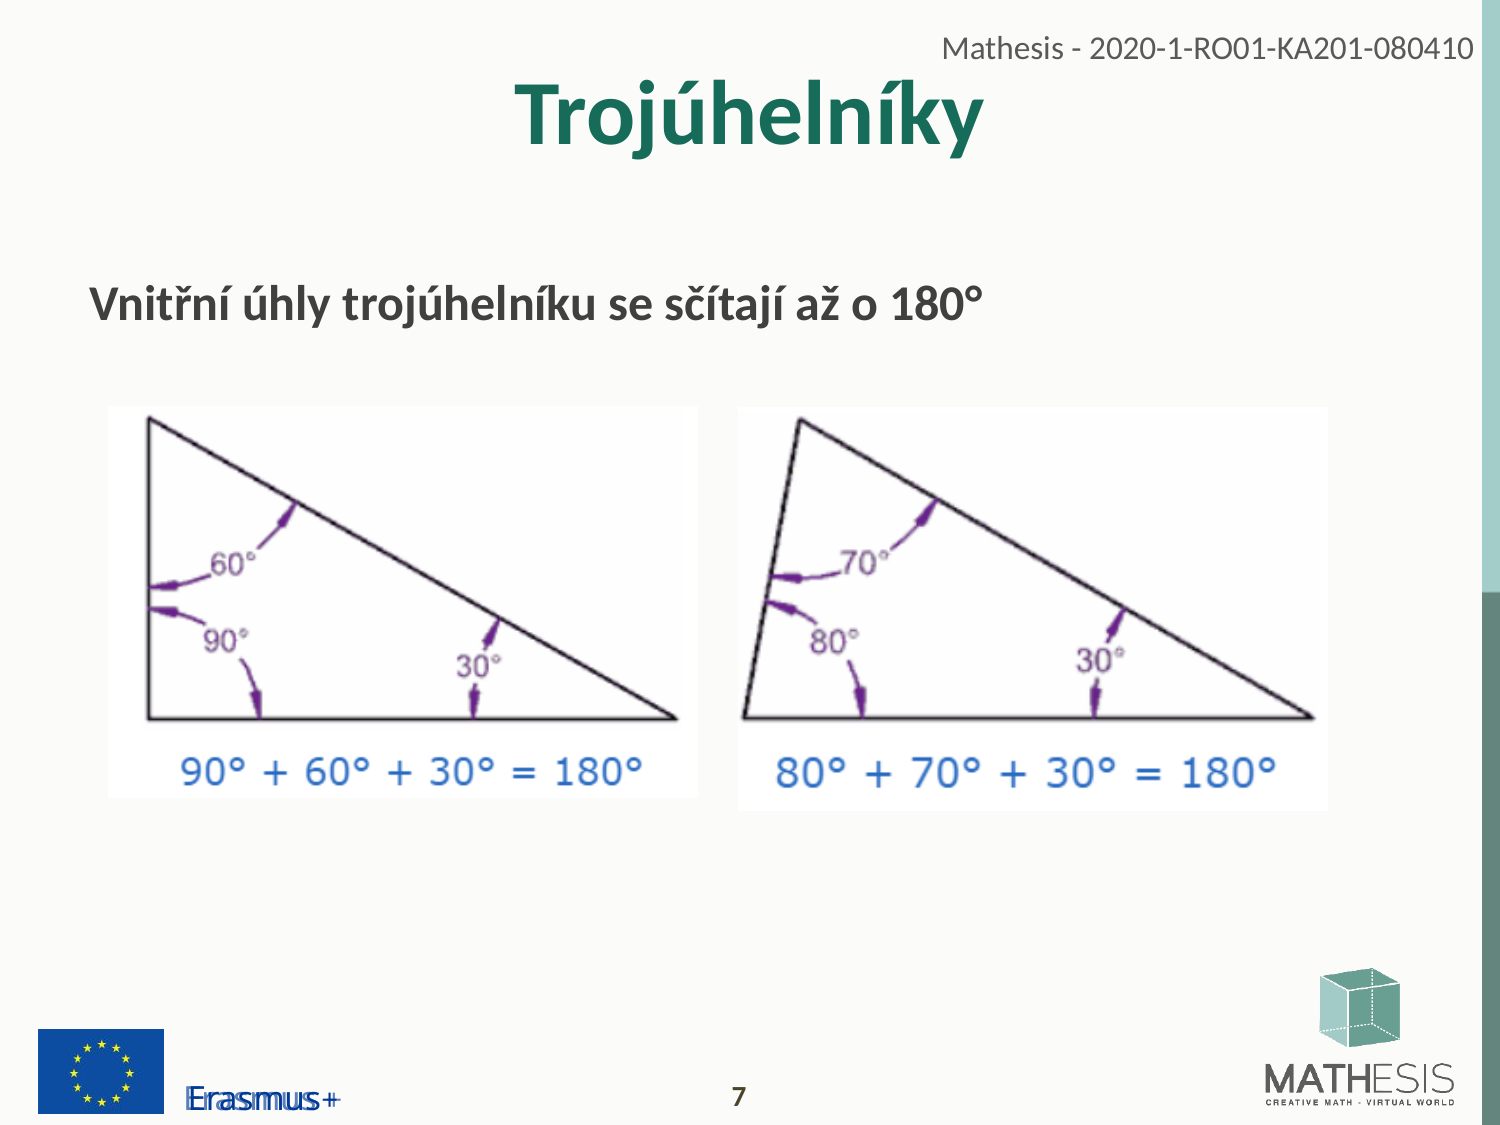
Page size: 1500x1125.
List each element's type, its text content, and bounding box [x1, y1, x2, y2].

title Trojúhelníky [75, 45, 1425, 233]
picture [108, 405, 699, 798]
list Vnitřní úhly trojúhelníku se sčítají až o 180° [75, 262, 1425, 1005]
picture [737, 407, 1328, 811]
picture [38, 1029, 164, 1114]
